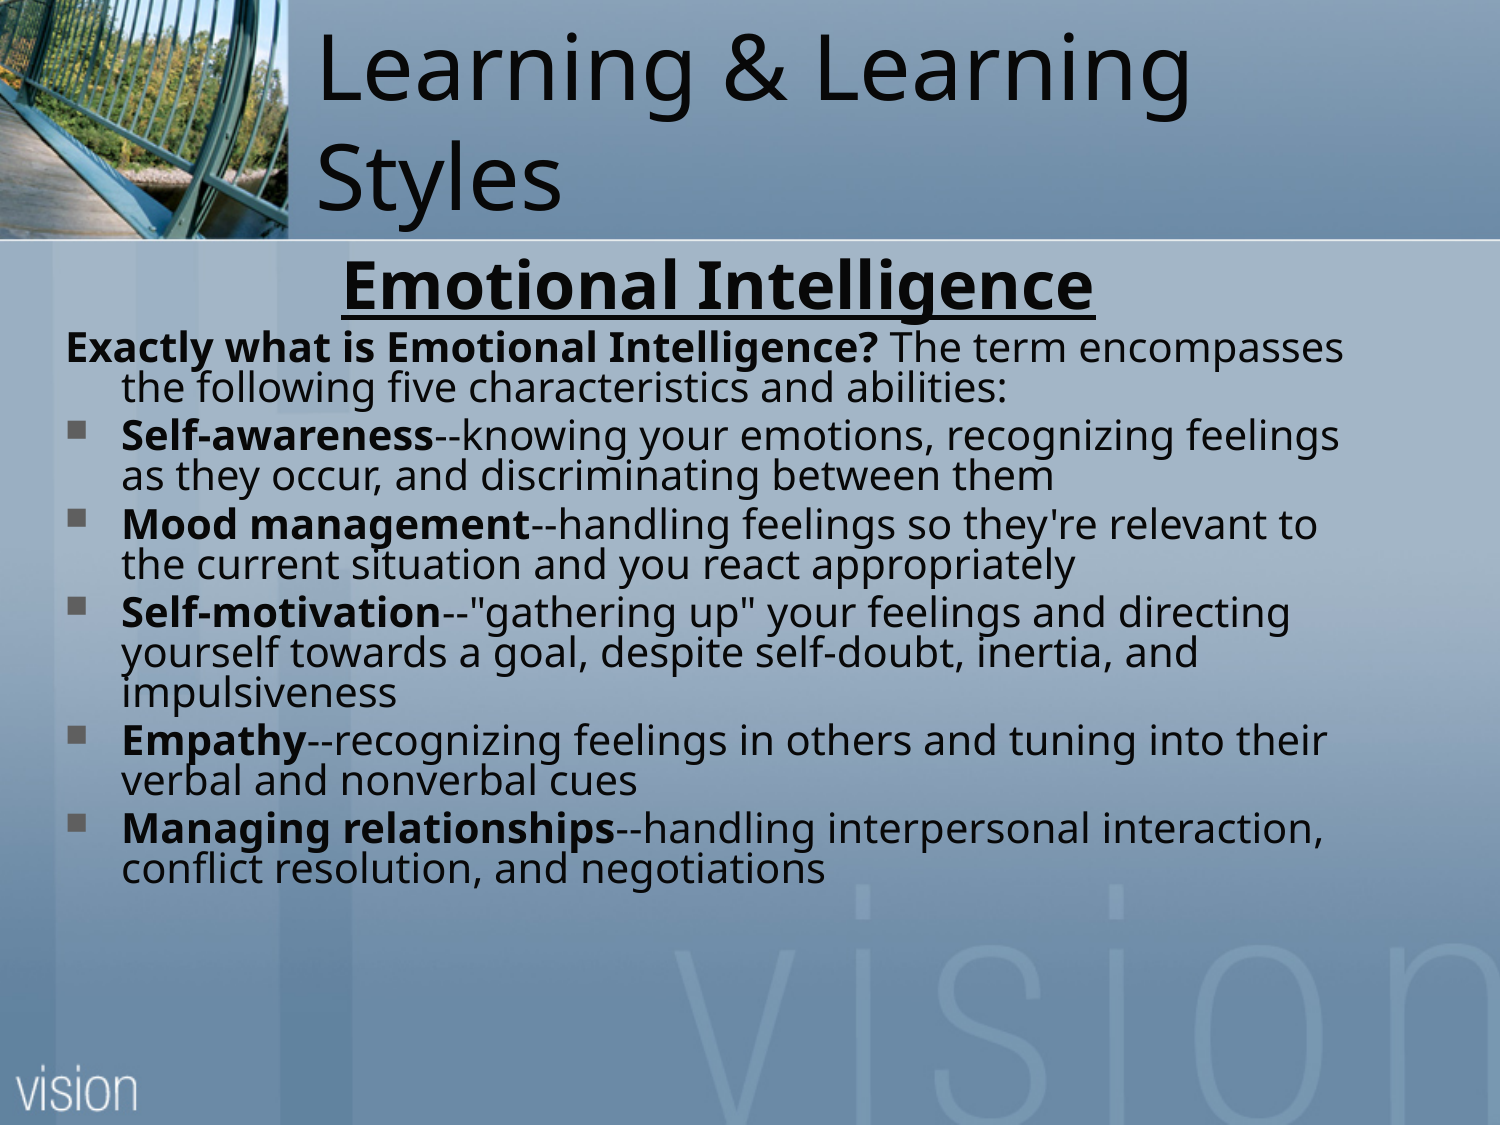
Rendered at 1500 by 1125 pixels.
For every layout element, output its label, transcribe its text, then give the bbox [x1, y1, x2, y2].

picture [0, 0, 1500, 1125]
list Emotional Intelligence Exactly what is Emotional Intelligence? The term encompasses the following five characteristics and abilities: Self-awareness--knowing your emotions, recognizing feelings as they occur, and discriminating between them Mood management--handling feelings so they're relevant to the current situation and you react appropriately Self-motivation--"gathering up" your feelings and directing yourself towards a goal, despite self-doubt, inertia, and impulsiveness Empathy--recognizing feelings in others and tuning into their verbal and nonverbal cues Managing relationships--handling interpersonal interaction, conflict resolution, and negotiations [49, 187, 1388, 1083]
title Learning & Learning Styles [299, 30, 1462, 207]
